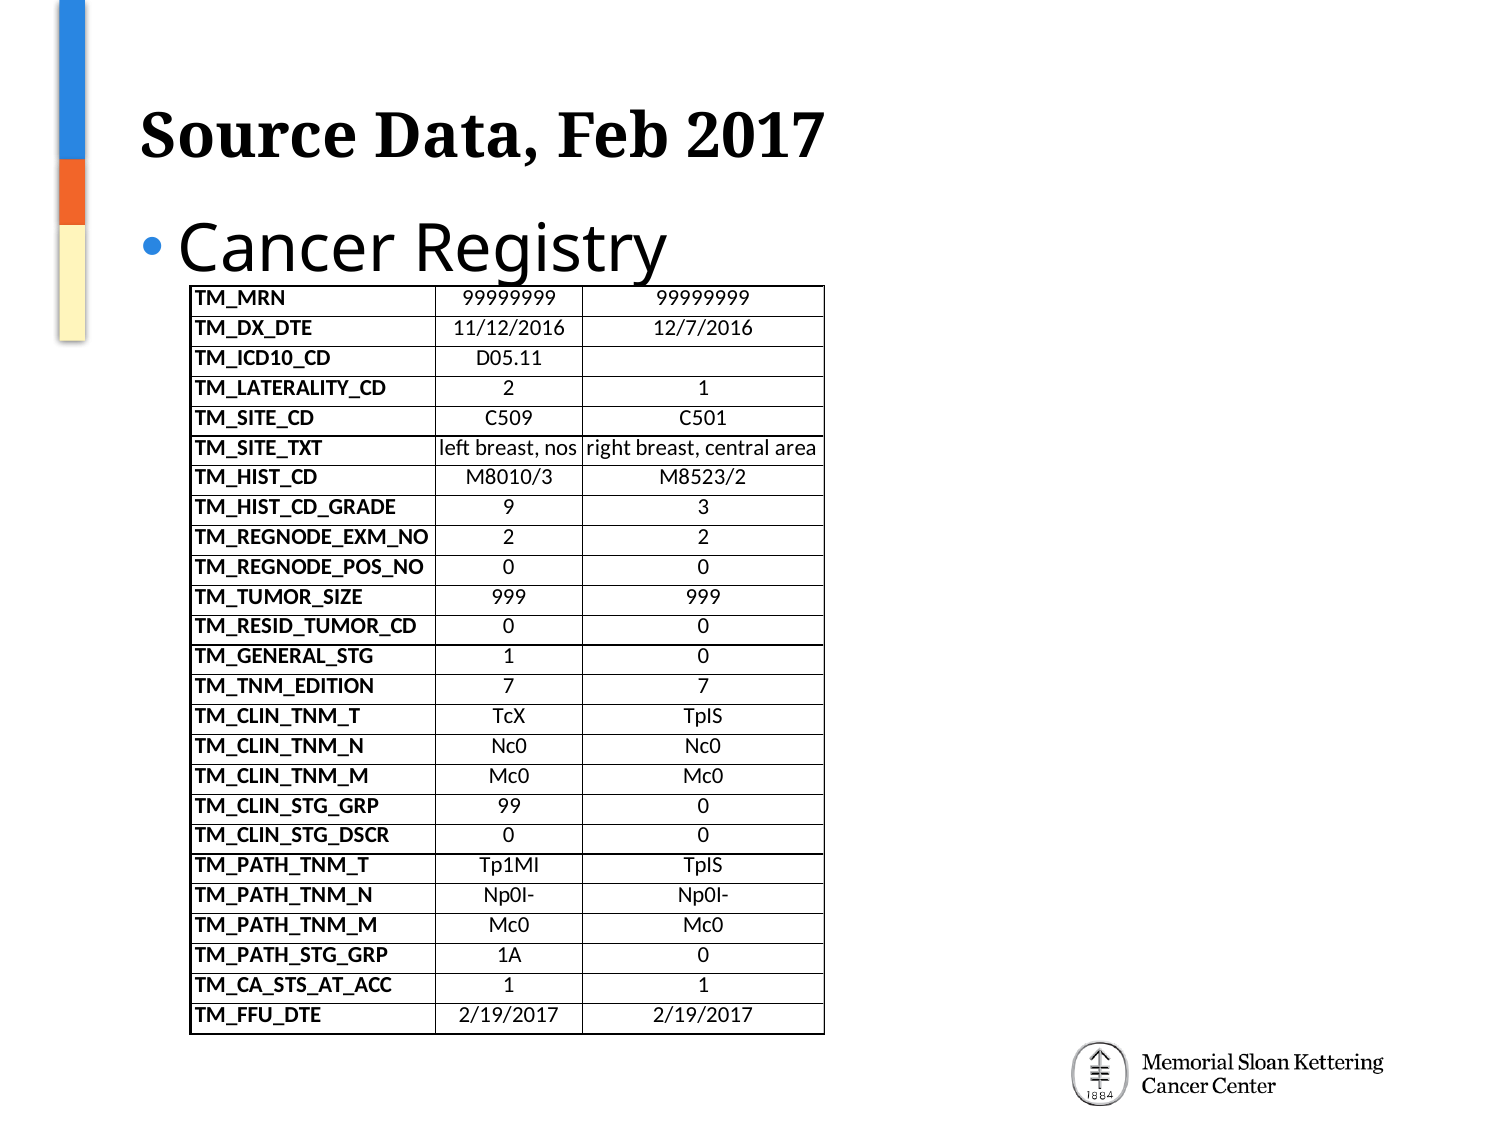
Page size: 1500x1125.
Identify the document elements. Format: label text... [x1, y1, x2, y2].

title Source Data, Feb 2017 [125, 48, 1386, 178]
list Cancer Registry [125, 197, 1386, 940]
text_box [190, 286, 825, 1034]
